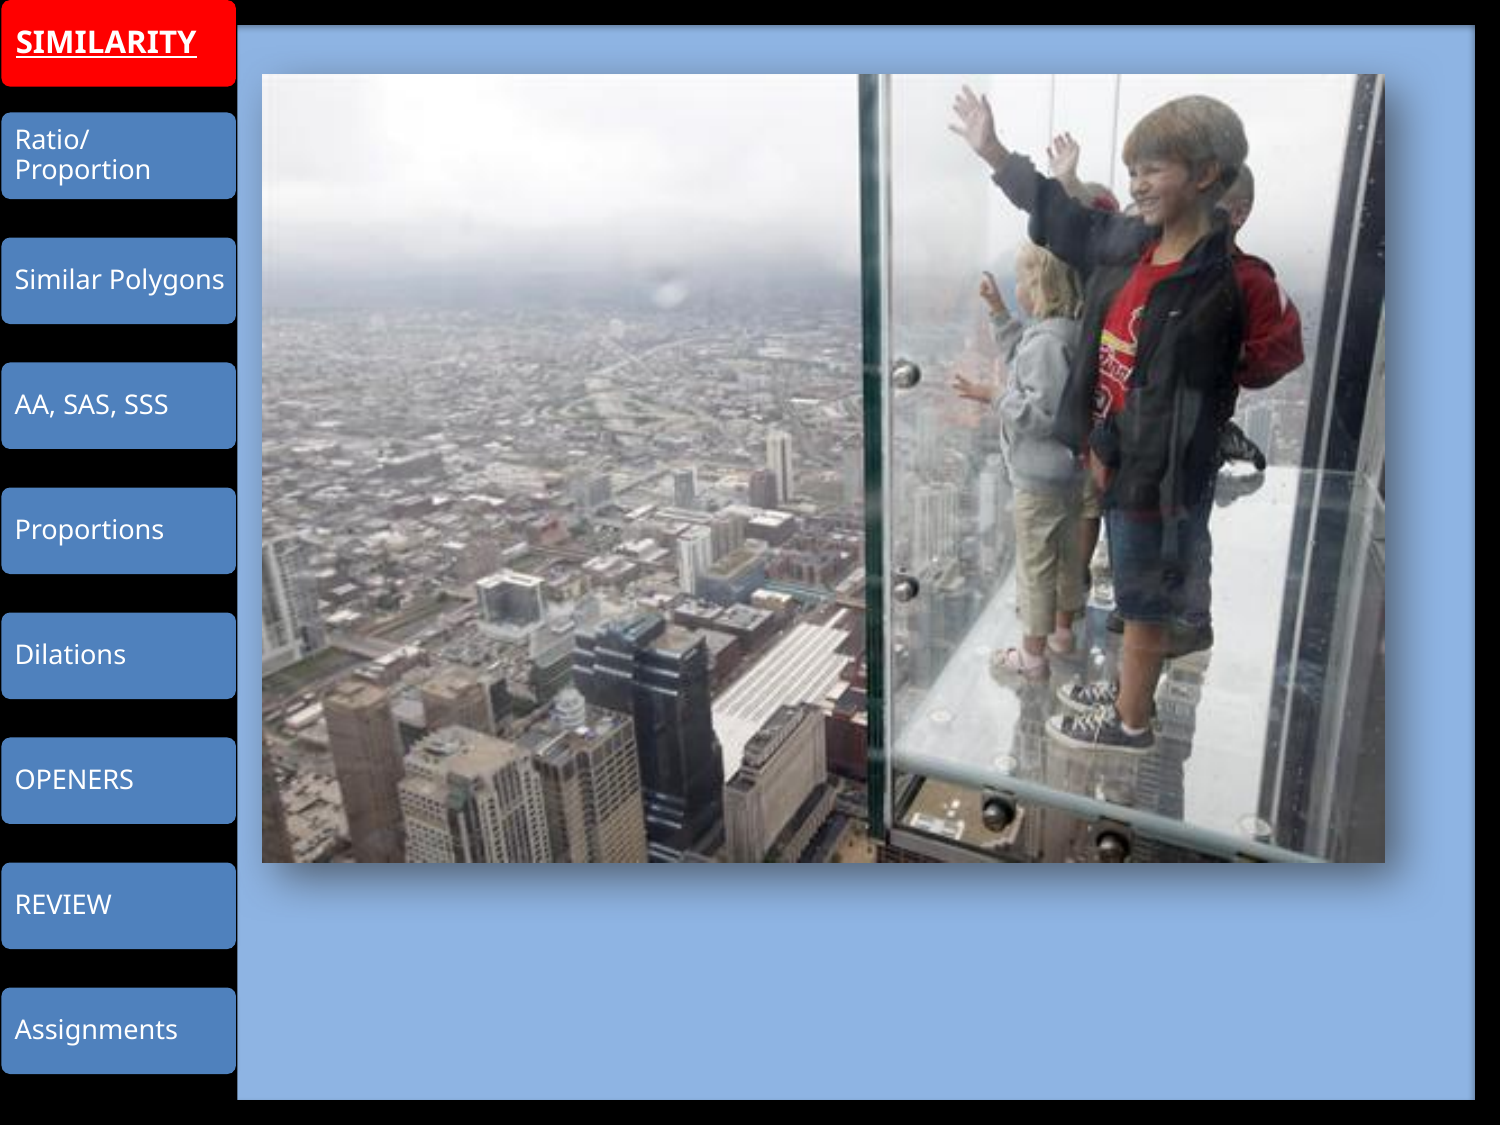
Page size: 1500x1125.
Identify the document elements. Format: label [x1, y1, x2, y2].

text_box [0, 0, 238, 1125]
picture [262, 74, 1385, 863]
text_box [238, 0, 1500, 1125]
